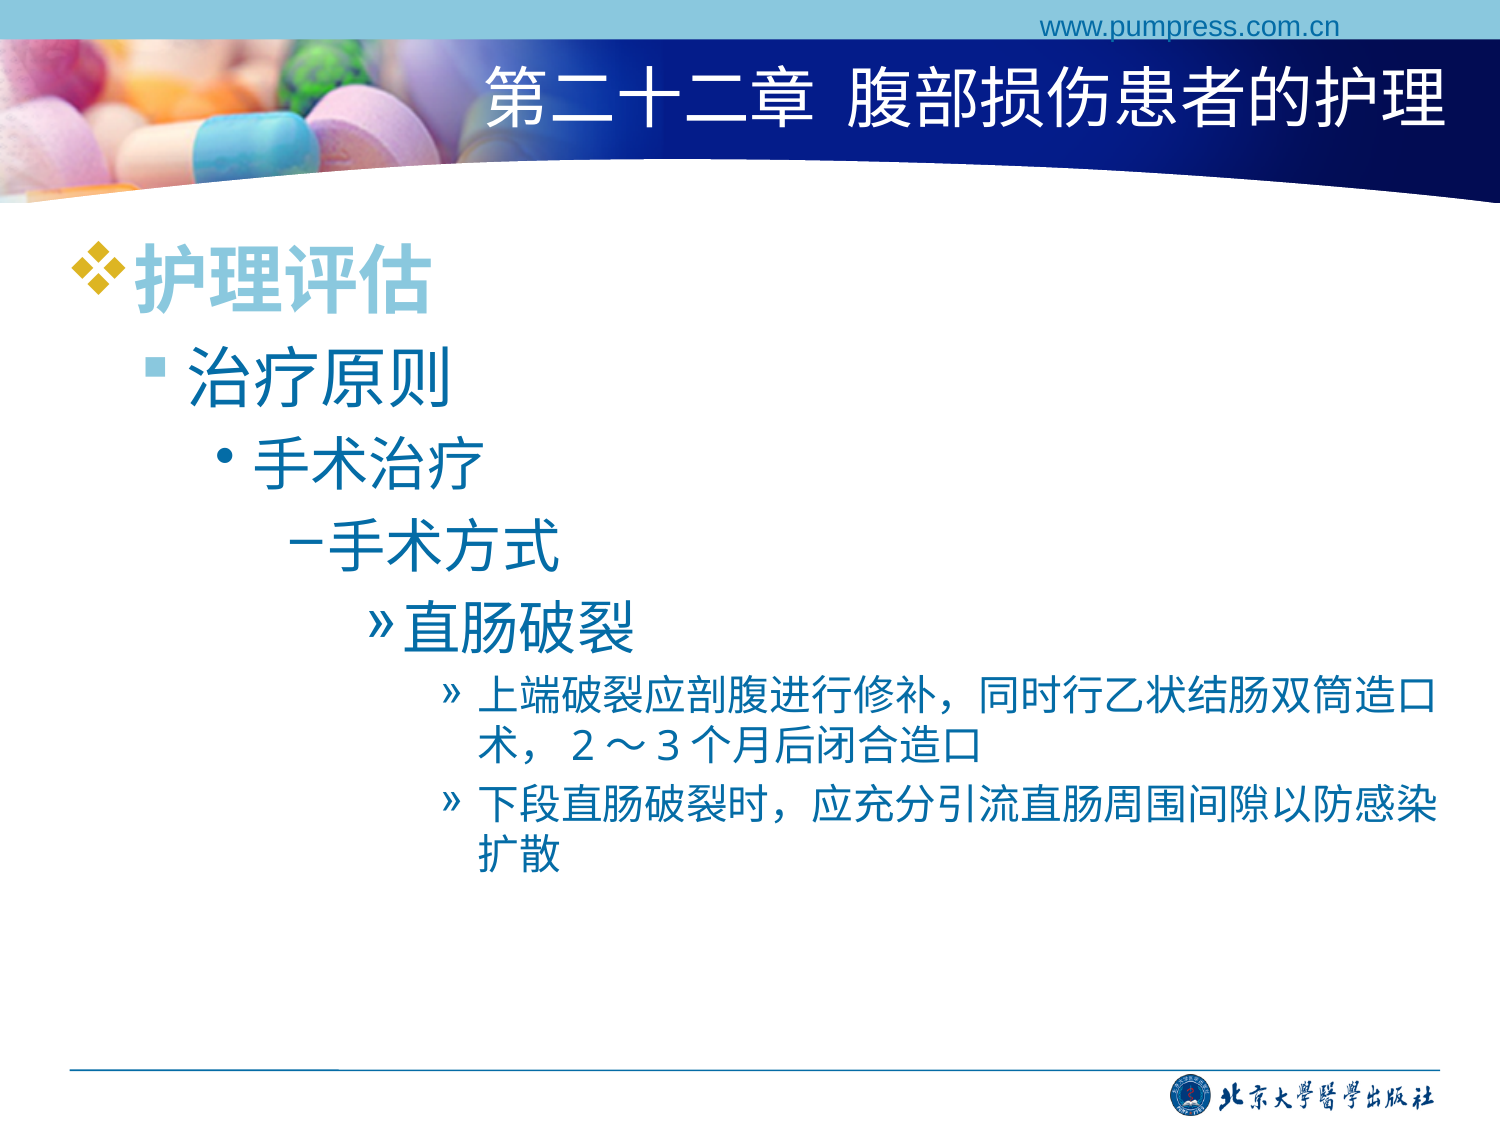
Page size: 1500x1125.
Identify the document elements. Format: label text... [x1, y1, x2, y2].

list 护理评估 治疗原则 手术治疗 手术方式 直肠破裂 上端破裂应剖腹进行修补，同时行乙状结肠双筒造口术，2～3个月后闭合造口 下段直肠破裂时，应充分引流直肠周围间隙以防感染扩散 [49, 224, 1463, 1026]
picture [1170, 1074, 1436, 1118]
title 第二十二章 腹部损伤患者的护理 [137, 49, 1463, 143]
slide_number www.pumpress.com.cn [1025, 0, 1463, 38]
picture [0, 40, 1500, 203]
